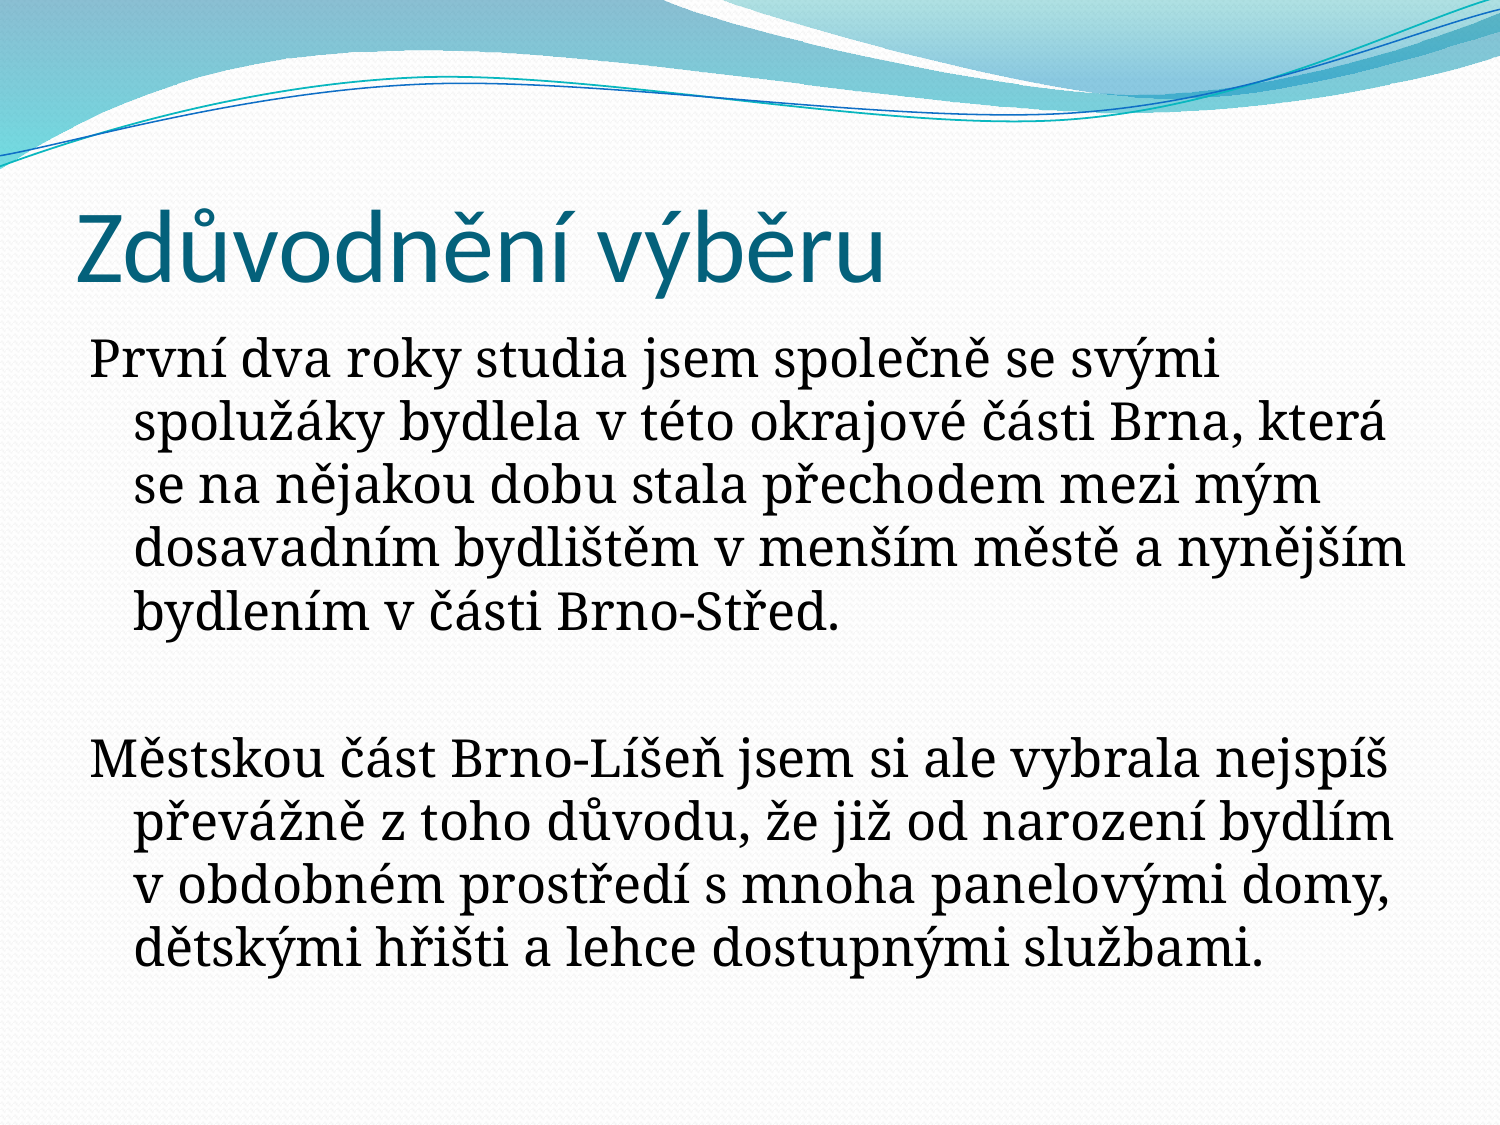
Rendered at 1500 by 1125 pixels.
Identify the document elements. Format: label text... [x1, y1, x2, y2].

title Zdůvodnění výběru [75, 115, 1425, 303]
list První dva roky studia jsem společně se svými spolužáky bydlela v této okrajové části Brna, která se na nějakou dobu stala přechodem mezi mým dosavadním bydlištěm v menším městě a nynějším bydlením v části Brno-Střed. Městskou část Brno-Líšeň jsem si ale vybrala nejspíš převážně z toho důvodu, že již od narození bydlím v obdobném prostředí s mnoha panelovými domy, dětskými hřišti a lehce dostupnými službami. [75, 317, 1425, 1038]
